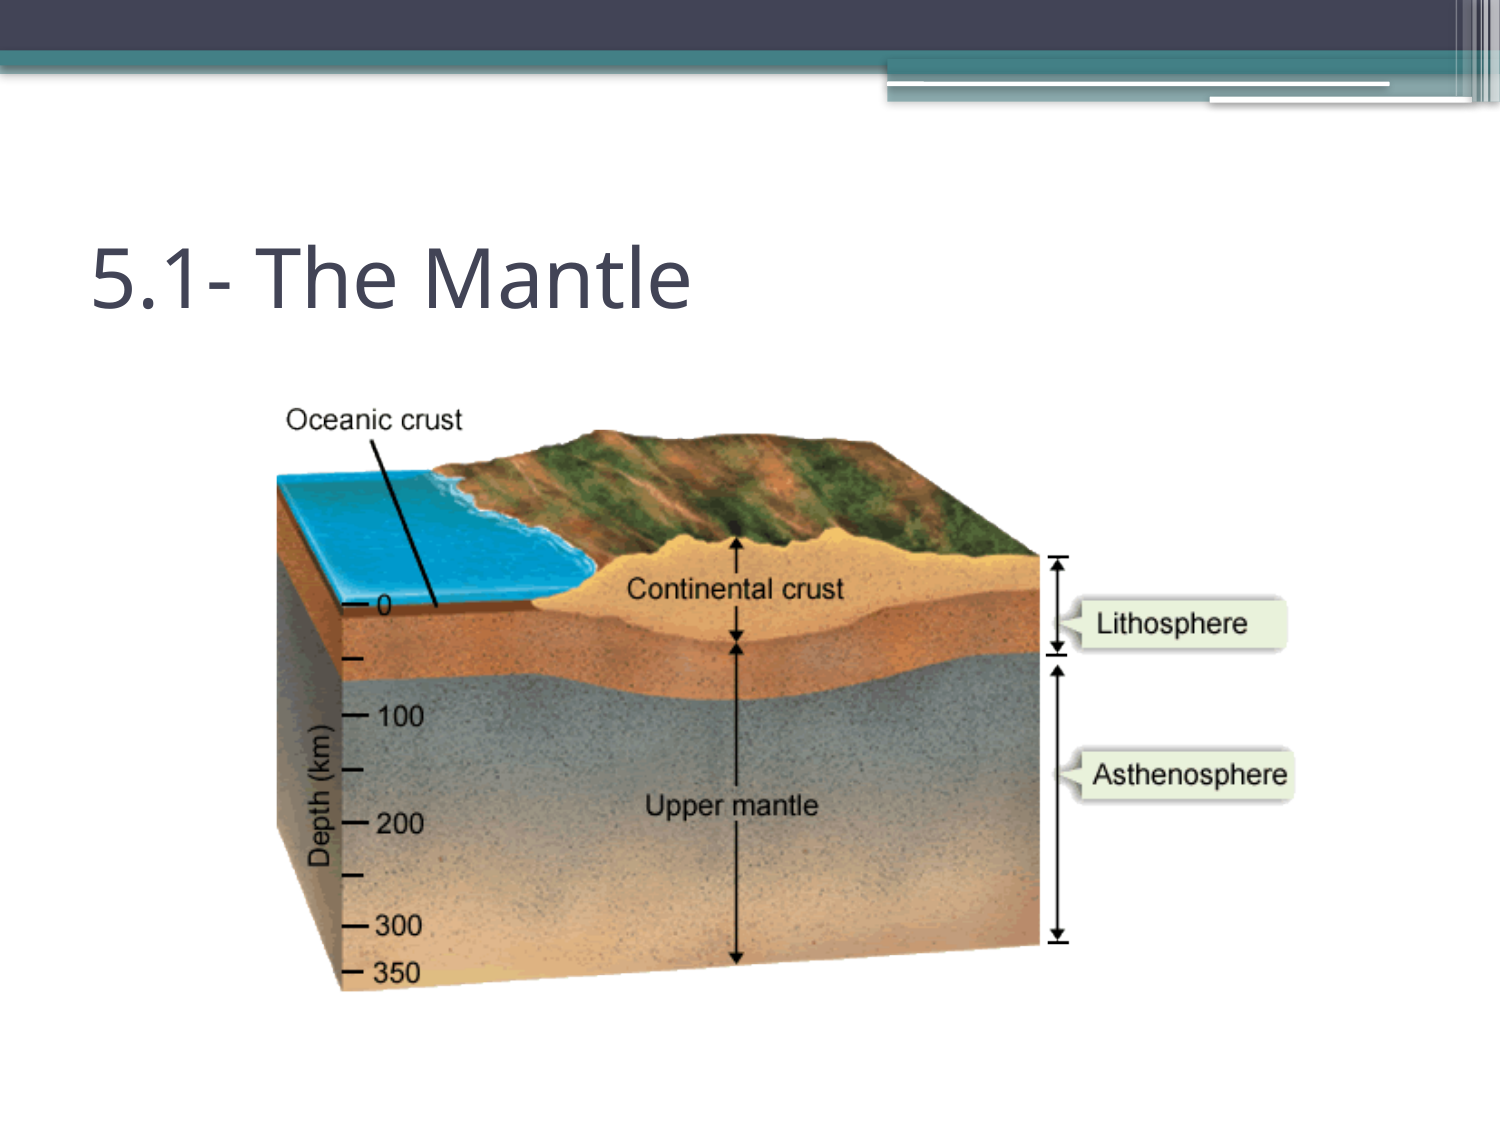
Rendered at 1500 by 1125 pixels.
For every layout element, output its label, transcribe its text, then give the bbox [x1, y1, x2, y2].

title 5.1- The Mantle [75, 187, 1425, 363]
picture [274, 399, 1301, 994]
